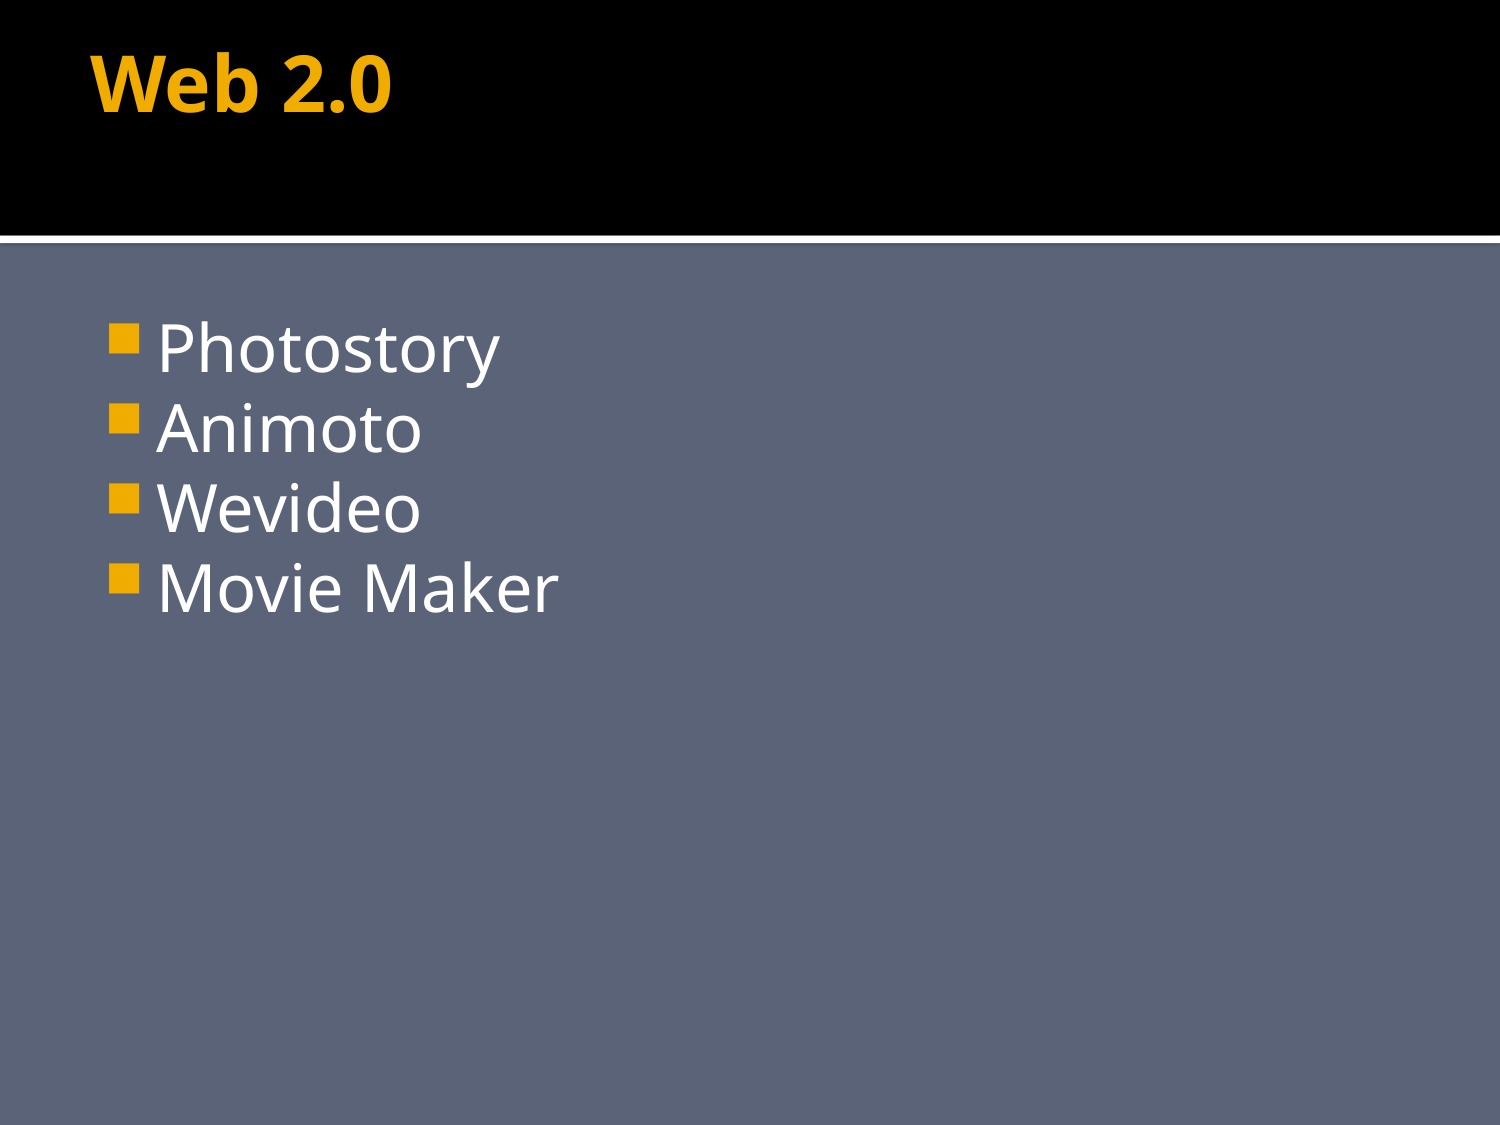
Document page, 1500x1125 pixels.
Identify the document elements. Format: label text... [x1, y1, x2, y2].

list Photostory Animoto Wevideo Movie Maker [75, 291, 1425, 1050]
title Web 2.0 [75, 25, 1425, 231]
